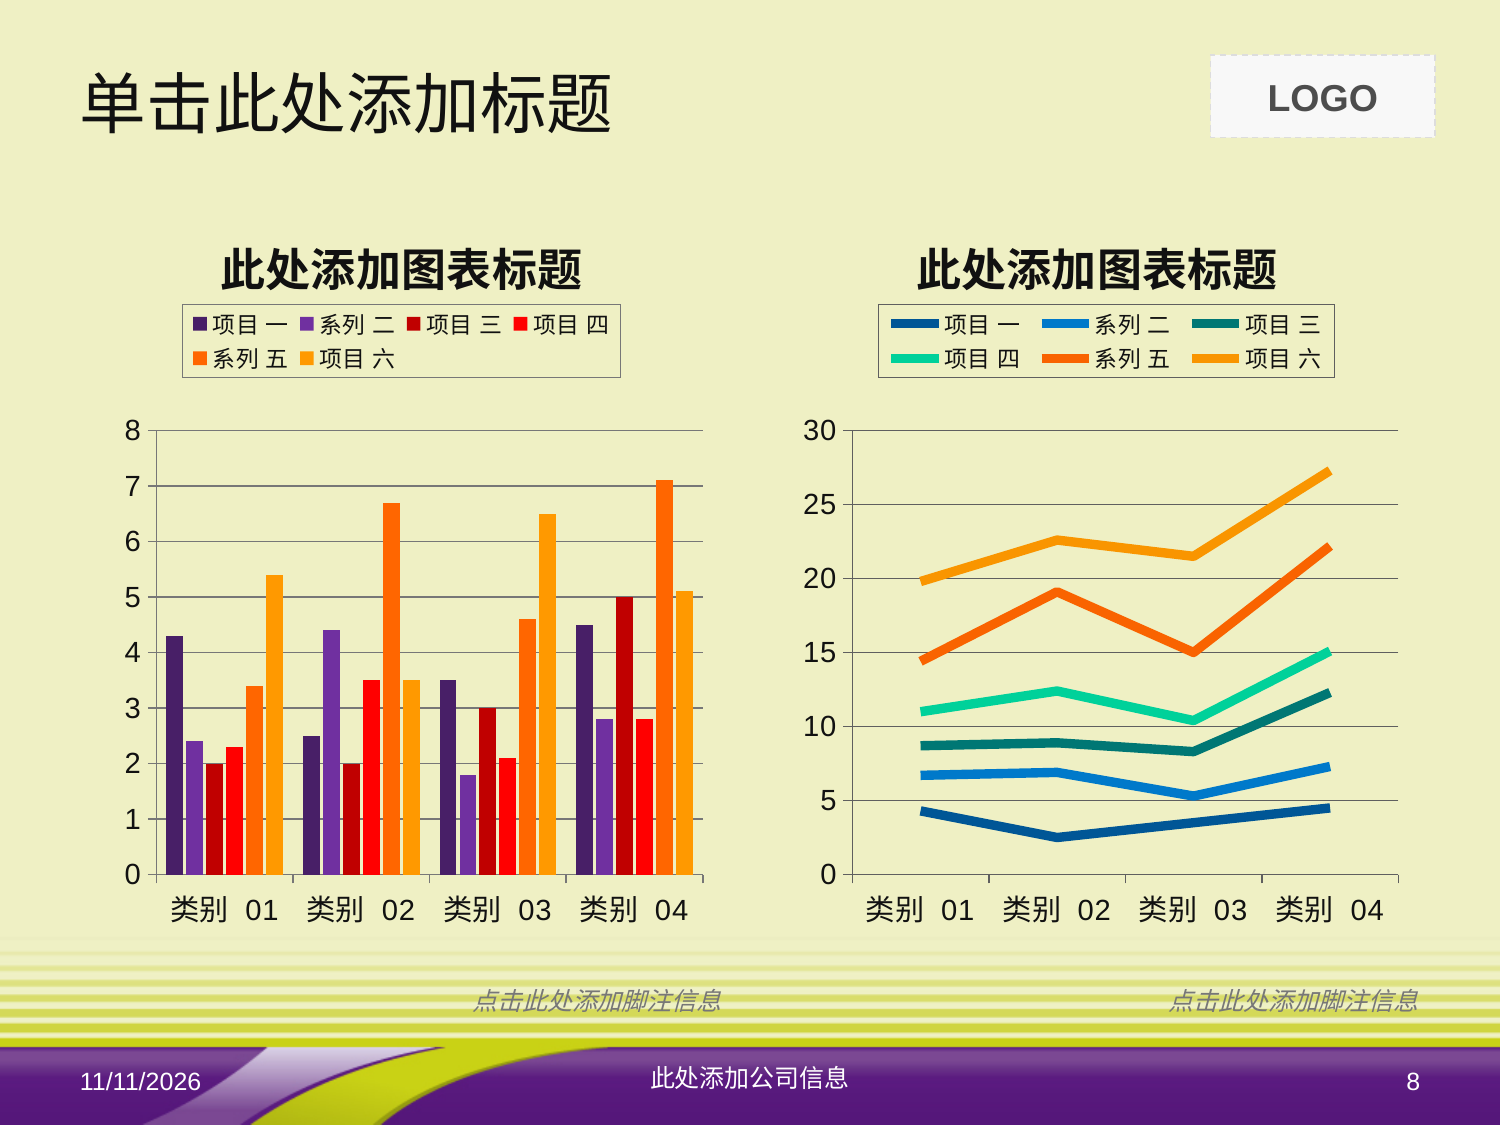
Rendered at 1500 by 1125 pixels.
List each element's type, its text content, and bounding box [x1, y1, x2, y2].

text_box 点击此处添加脚注信息 [457, 984, 737, 1023]
slide_number 8 [1085, 1058, 1436, 1103]
chart [760, 196, 1435, 977]
footer 此处添加公司信息 [512, 1058, 988, 1103]
title 单击此处添加标题 [64, 42, 1436, 161]
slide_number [64, 1058, 415, 1103]
text_box 点击此处添加脚注信息 [1153, 983, 1434, 1023]
picture [0, 0, 1500, 1125]
chart [64, 196, 739, 977]
